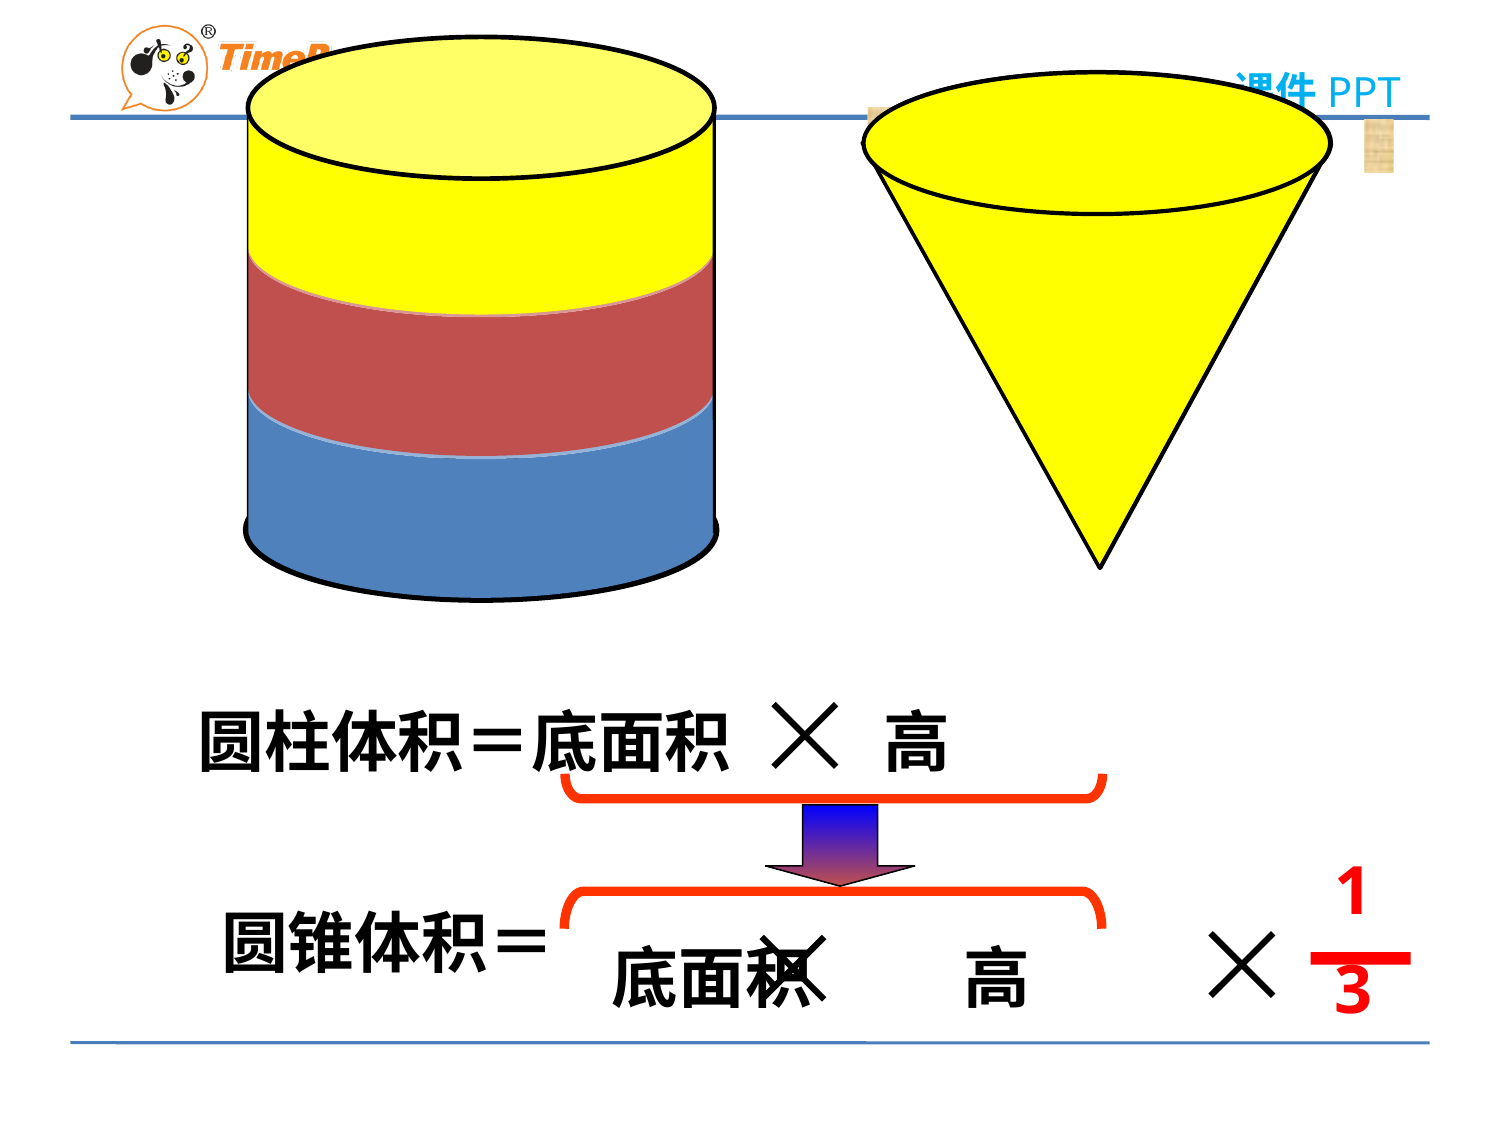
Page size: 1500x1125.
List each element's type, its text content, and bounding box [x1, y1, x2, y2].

text_box [248, 394, 714, 598]
text_box 圆锥体积＝ [206, 893, 496, 988]
text_box 圆柱体积＝底面积 高 [183, 692, 1500, 788]
text_box [1364, 119, 1394, 173]
text_box [248, 252, 714, 456]
text_box [247, 36, 715, 179]
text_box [1210, 839, 1433, 1036]
text_box [248, 115, 714, 315]
picture [118, 22, 408, 113]
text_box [861, 72, 1331, 569]
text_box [773, 703, 837, 767]
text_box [501, 773, 1142, 1025]
